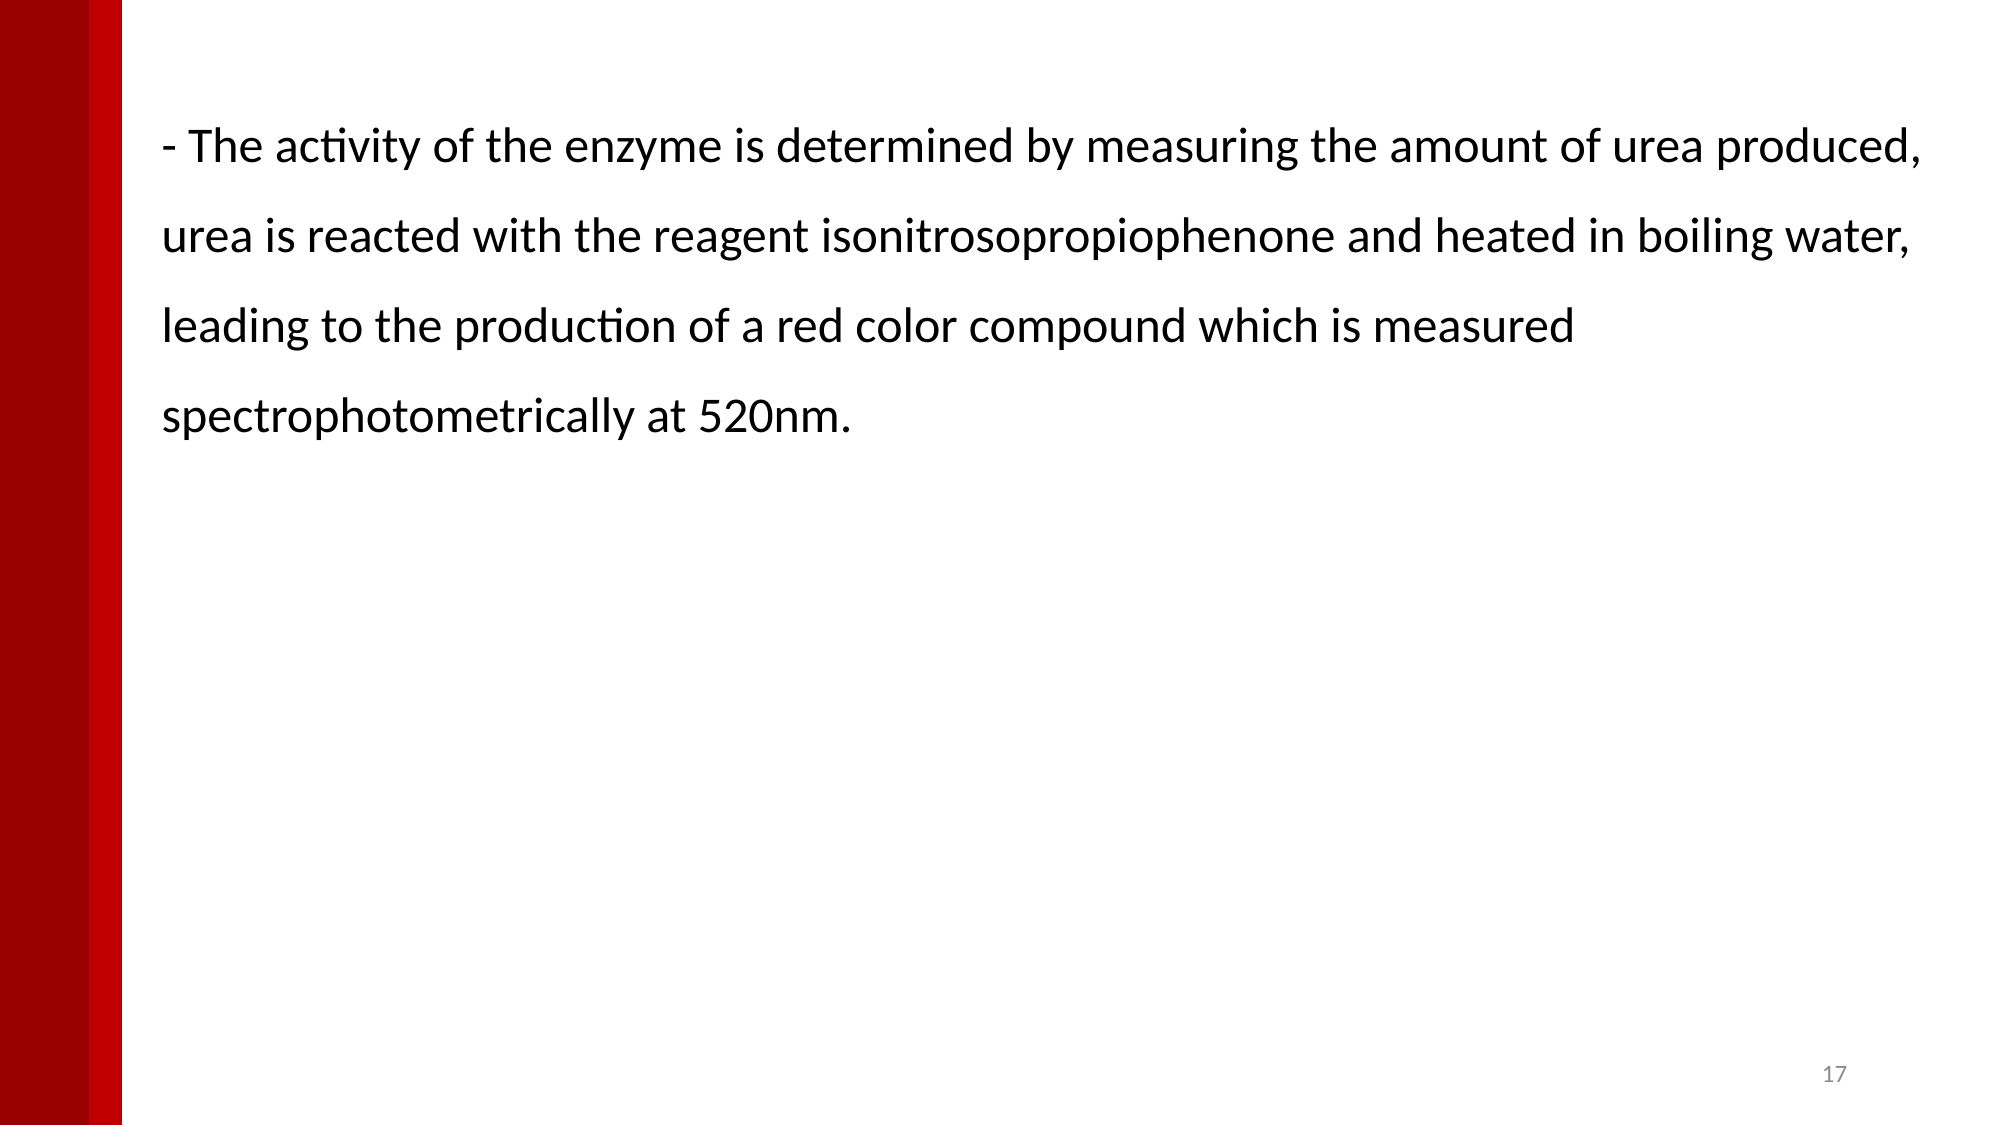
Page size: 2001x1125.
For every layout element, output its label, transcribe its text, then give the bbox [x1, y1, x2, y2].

text_box - The activity of the enzyme is determined by measuring the amount of urea produced, urea is reacted with the reagent isonitrosopropiophenone and heated in boiling water, leading to the production of a red color compound which is measured spectrophotometrically at 520nm. [146, 75, 1983, 450]
slide_number 17 [1412, 1042, 1863, 1103]
text_box [88, 0, 123, 1125]
text_box [0, 0, 88, 1125]
